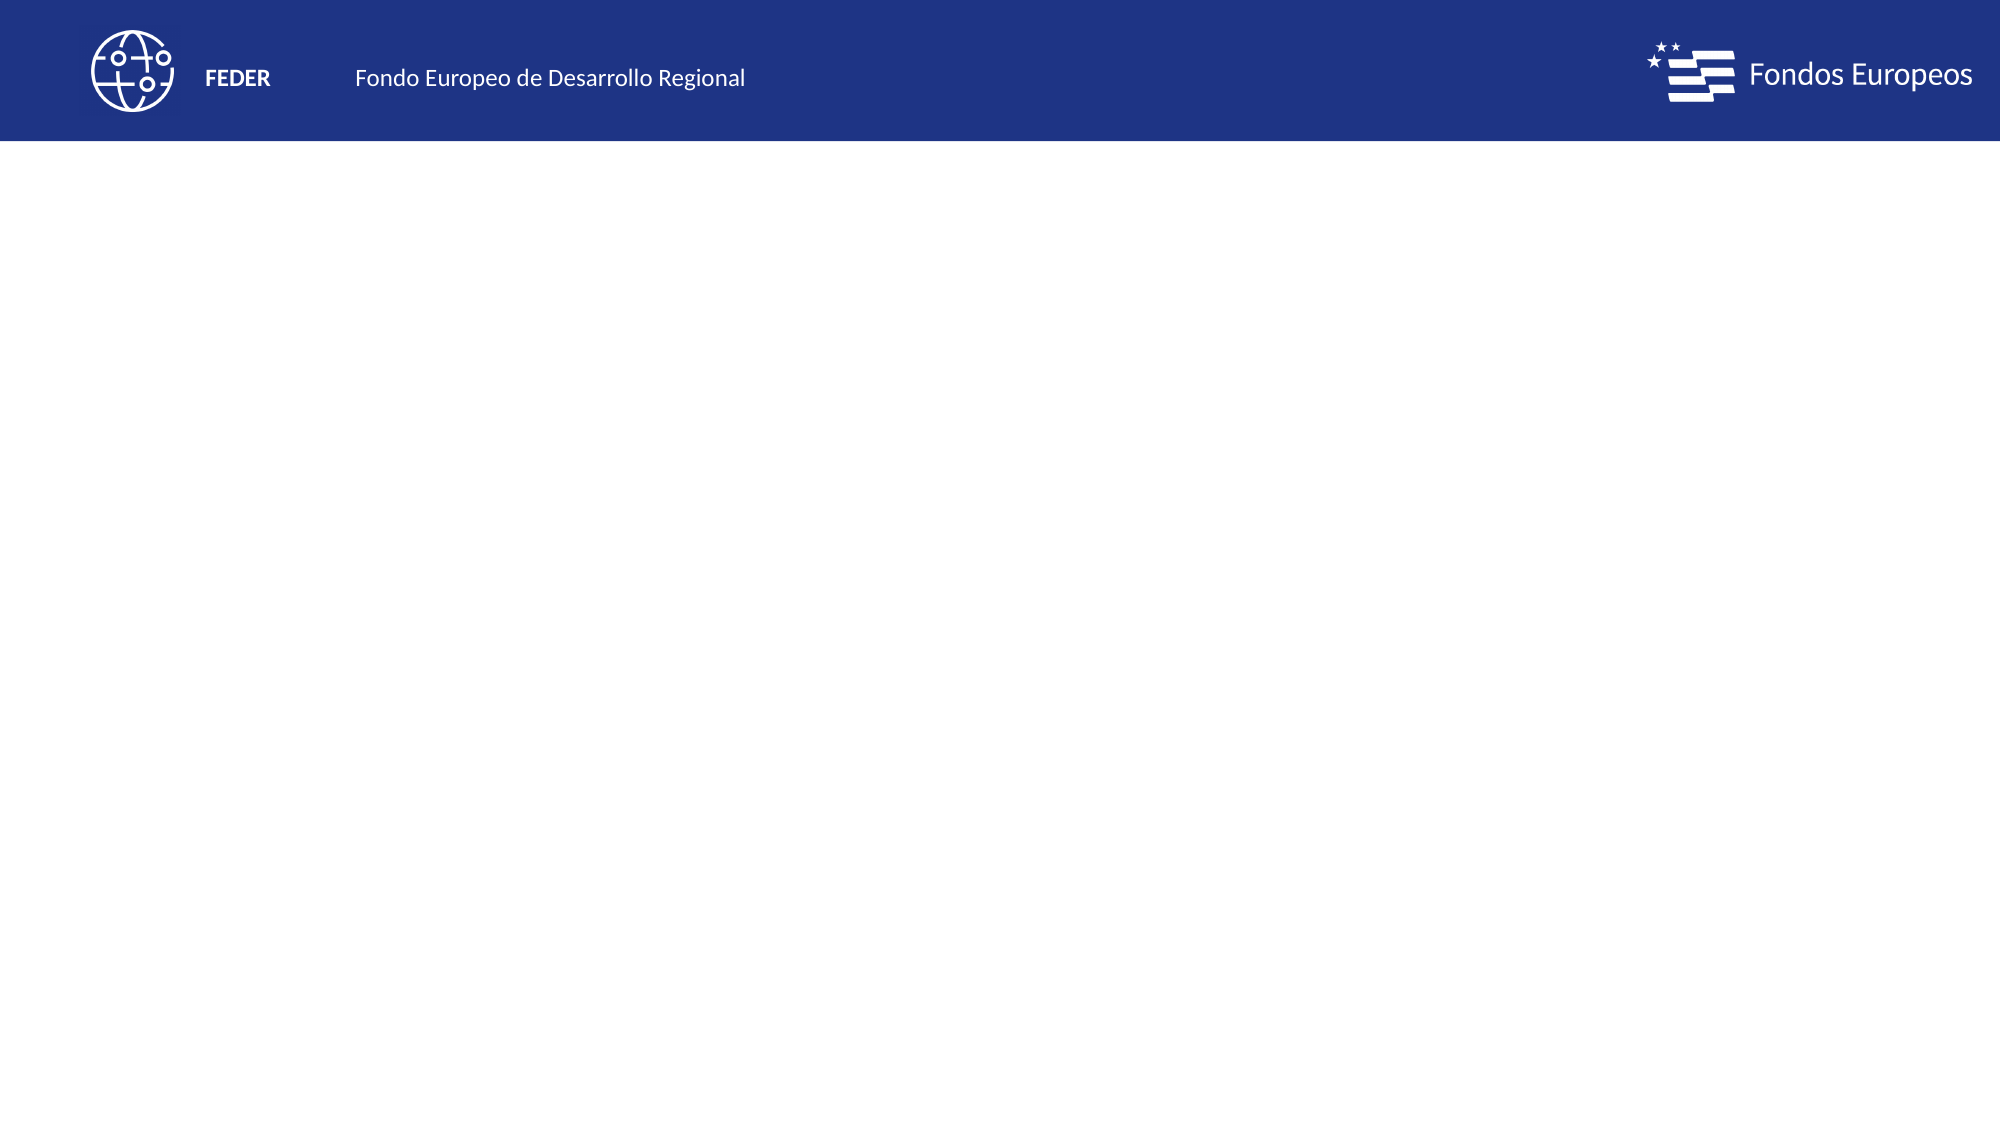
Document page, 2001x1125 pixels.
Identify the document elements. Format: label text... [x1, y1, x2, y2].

text_box [0, 0, 2000, 142]
picture [1640, 34, 1978, 107]
picture [79, 25, 181, 117]
text_box FEDER Fondo Europeo de Desarrollo Regional [190, 54, 1146, 100]
